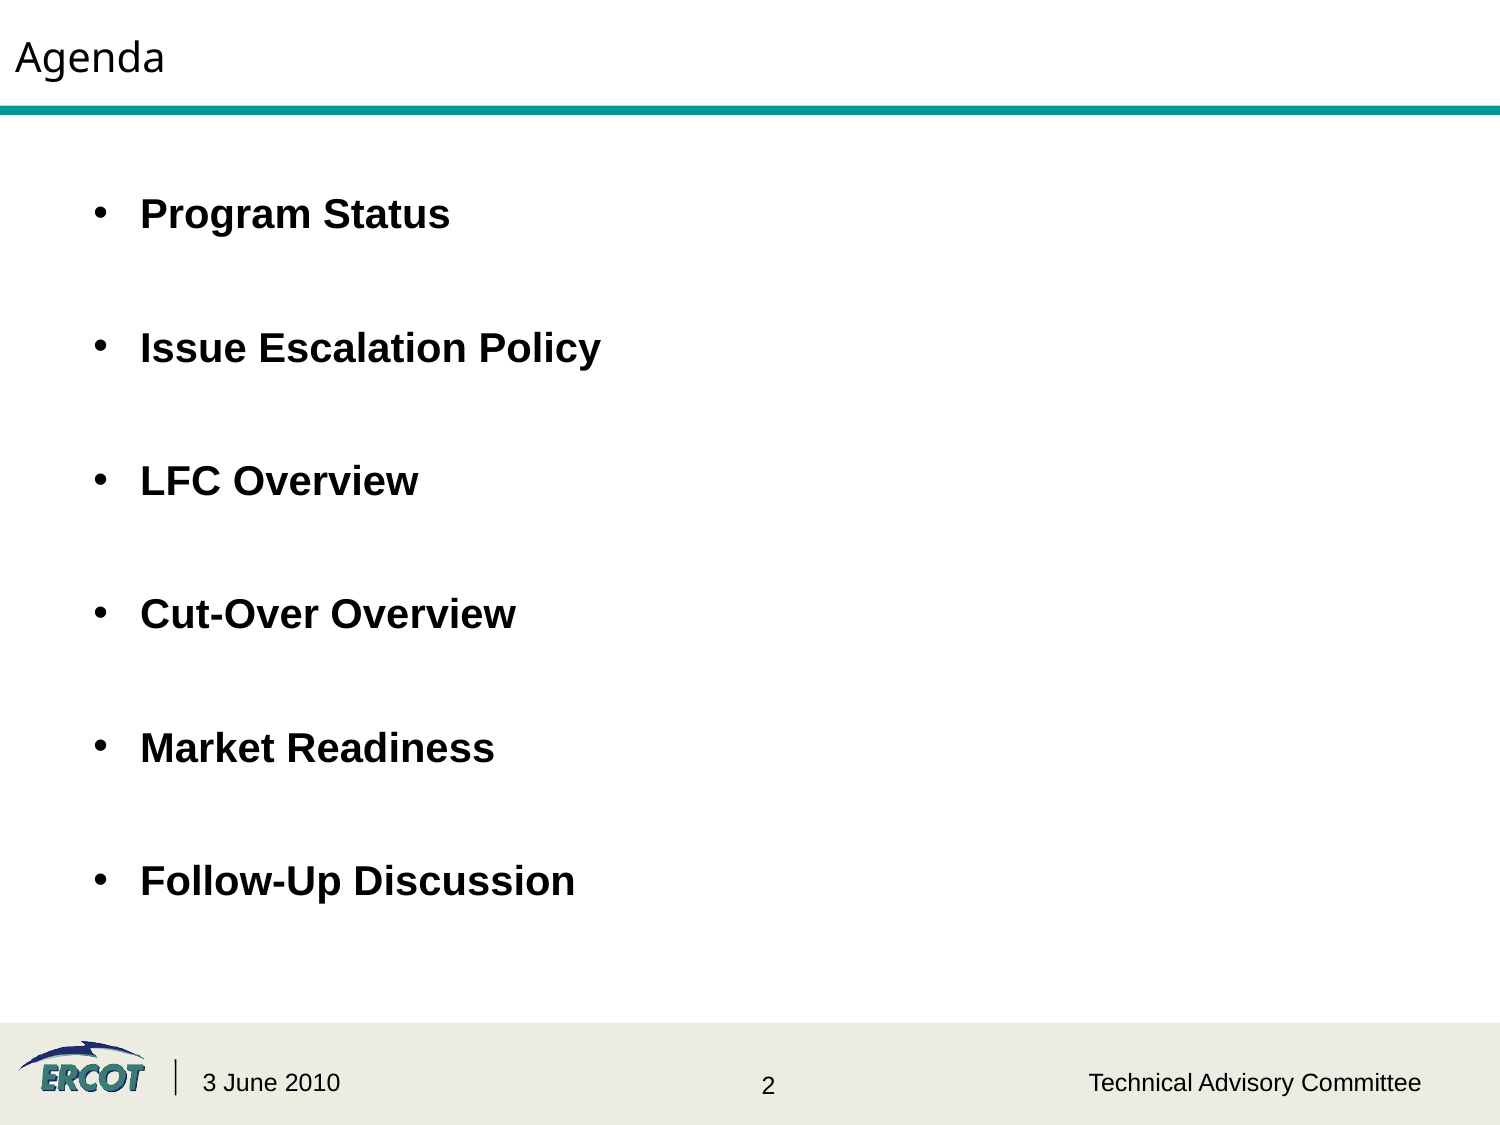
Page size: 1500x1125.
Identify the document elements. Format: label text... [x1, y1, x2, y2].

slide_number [187, 1059, 538, 1125]
picture [10, 1031, 151, 1111]
title Agenda [0, 0, 1451, 113]
text_box Program Status Issue Escalation Policy LFC Overview Cut-Over Overview Market Readiness Follow-Up Discussion [78, 179, 1429, 938]
footer Technical Advisory Committee [1024, 1059, 1438, 1125]
